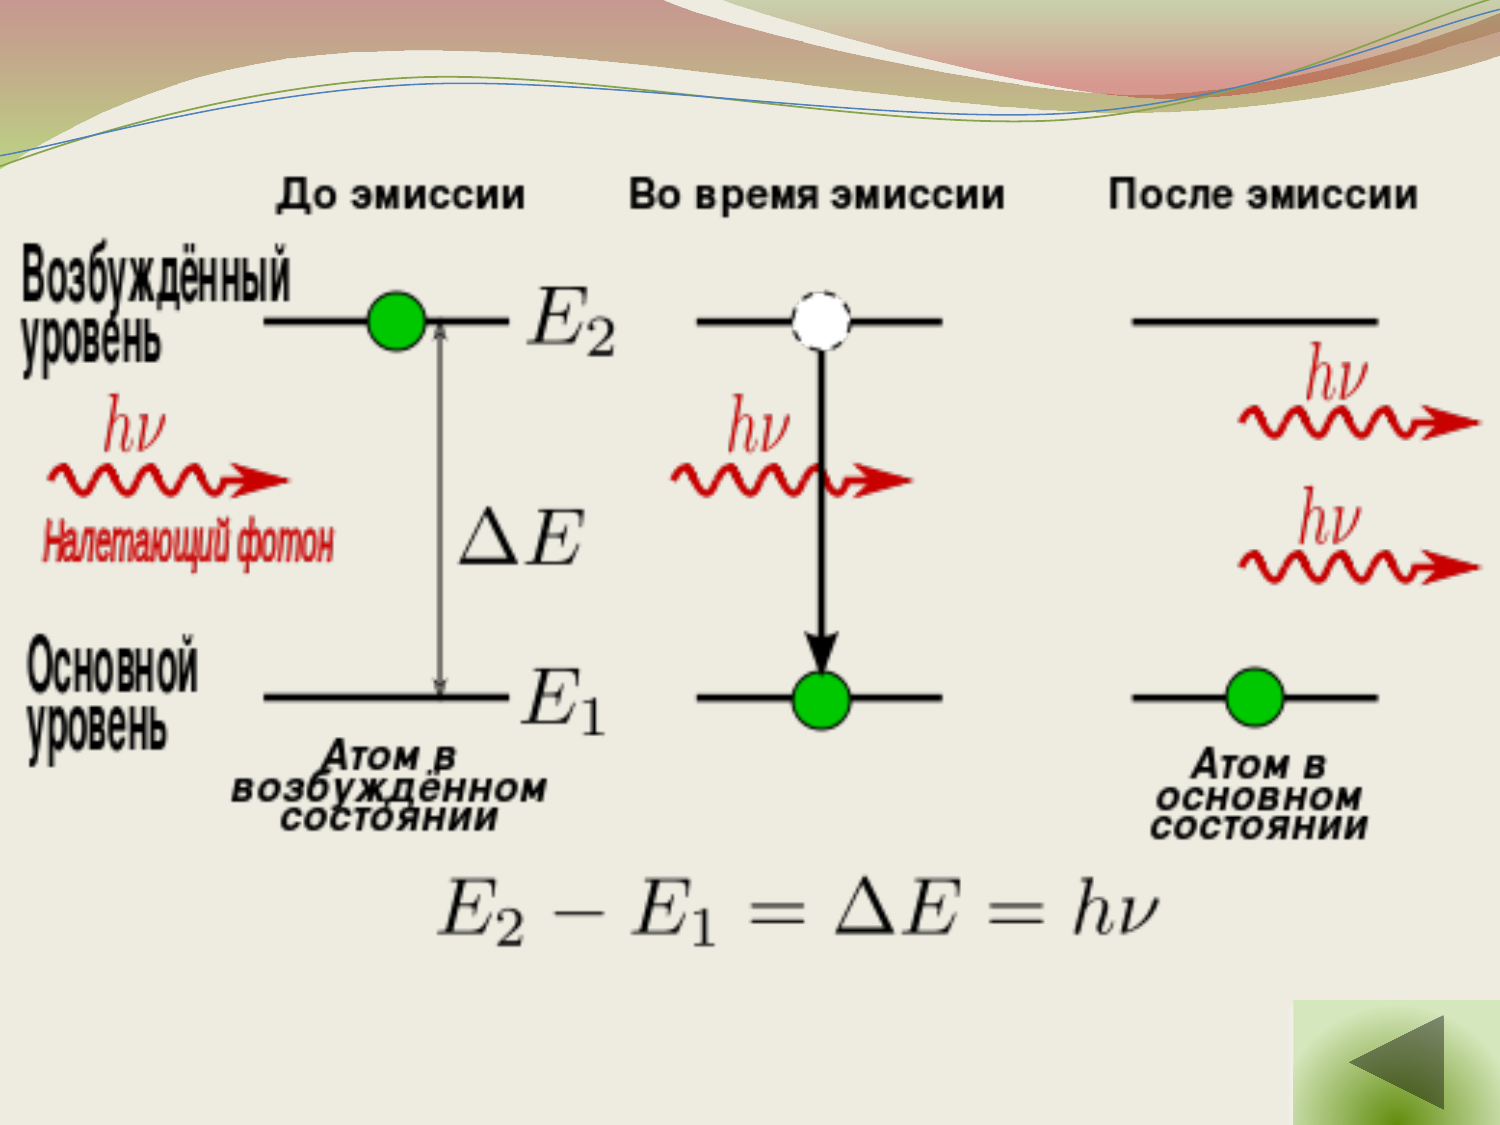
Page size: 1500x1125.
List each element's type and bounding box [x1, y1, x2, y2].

picture [13, 172, 1487, 953]
text_box [1293, 999, 1500, 1125]
